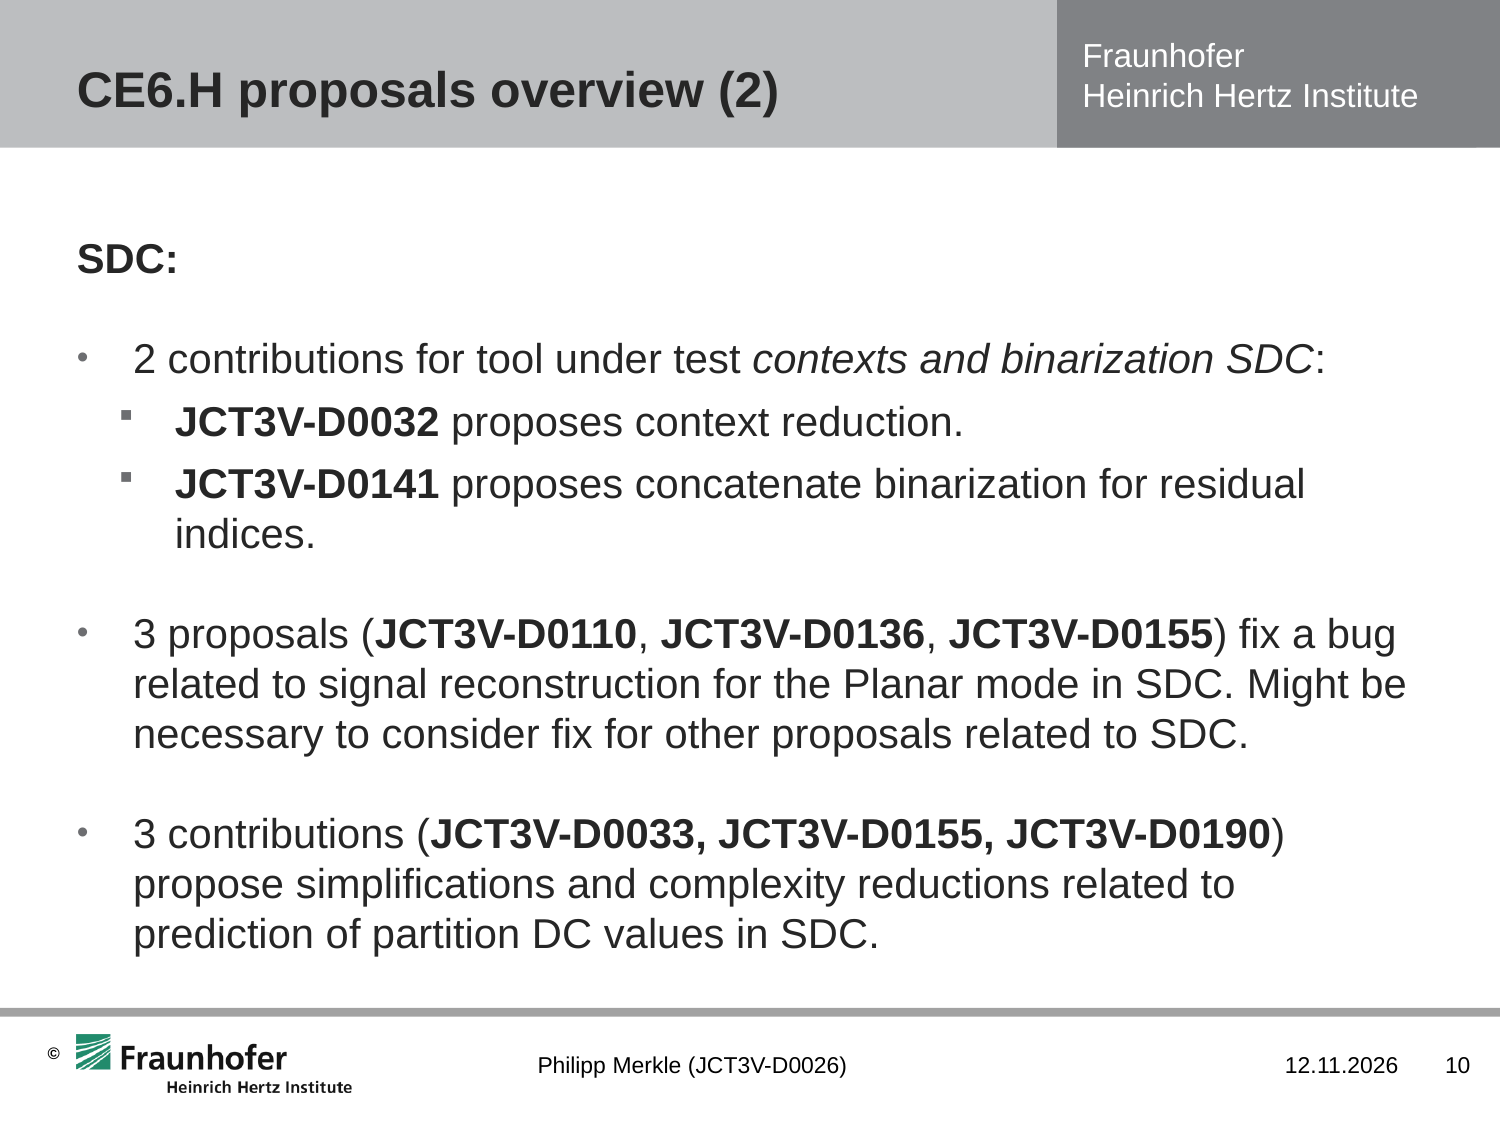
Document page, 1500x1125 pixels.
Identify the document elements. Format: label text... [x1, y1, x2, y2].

list SDC: 2 contributions for tool under test contexts and binarization SDC: JCT3V-D0032 proposes context reduction. JCT3V-D0141 proposes concatenate binarization for residual indices. 3 proposals (JCT3V-D0110, JCT3V-D0136, JCT3V-D0155) fix a bug related to signal reconstruction for the Planar mode in SDC. Might be necessary to consider fix for other proposals related to SDC. 3 contributions (JCT3V-D0033, JCT3V-D0155, JCT3V-D0190) propose simplifications and complexity reductions related to prediction of partition DC values in SDC. [76, 231, 1424, 973]
picture [76, 1034, 352, 1093]
slide_number 10 [1394, 1034, 1471, 1094]
title CE6.H proposals overview (2) [76, 58, 1022, 118]
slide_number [1019, 1034, 1394, 1094]
footer Philipp Merkle (JCT3V-D0026) [442, 1034, 1008, 1094]
